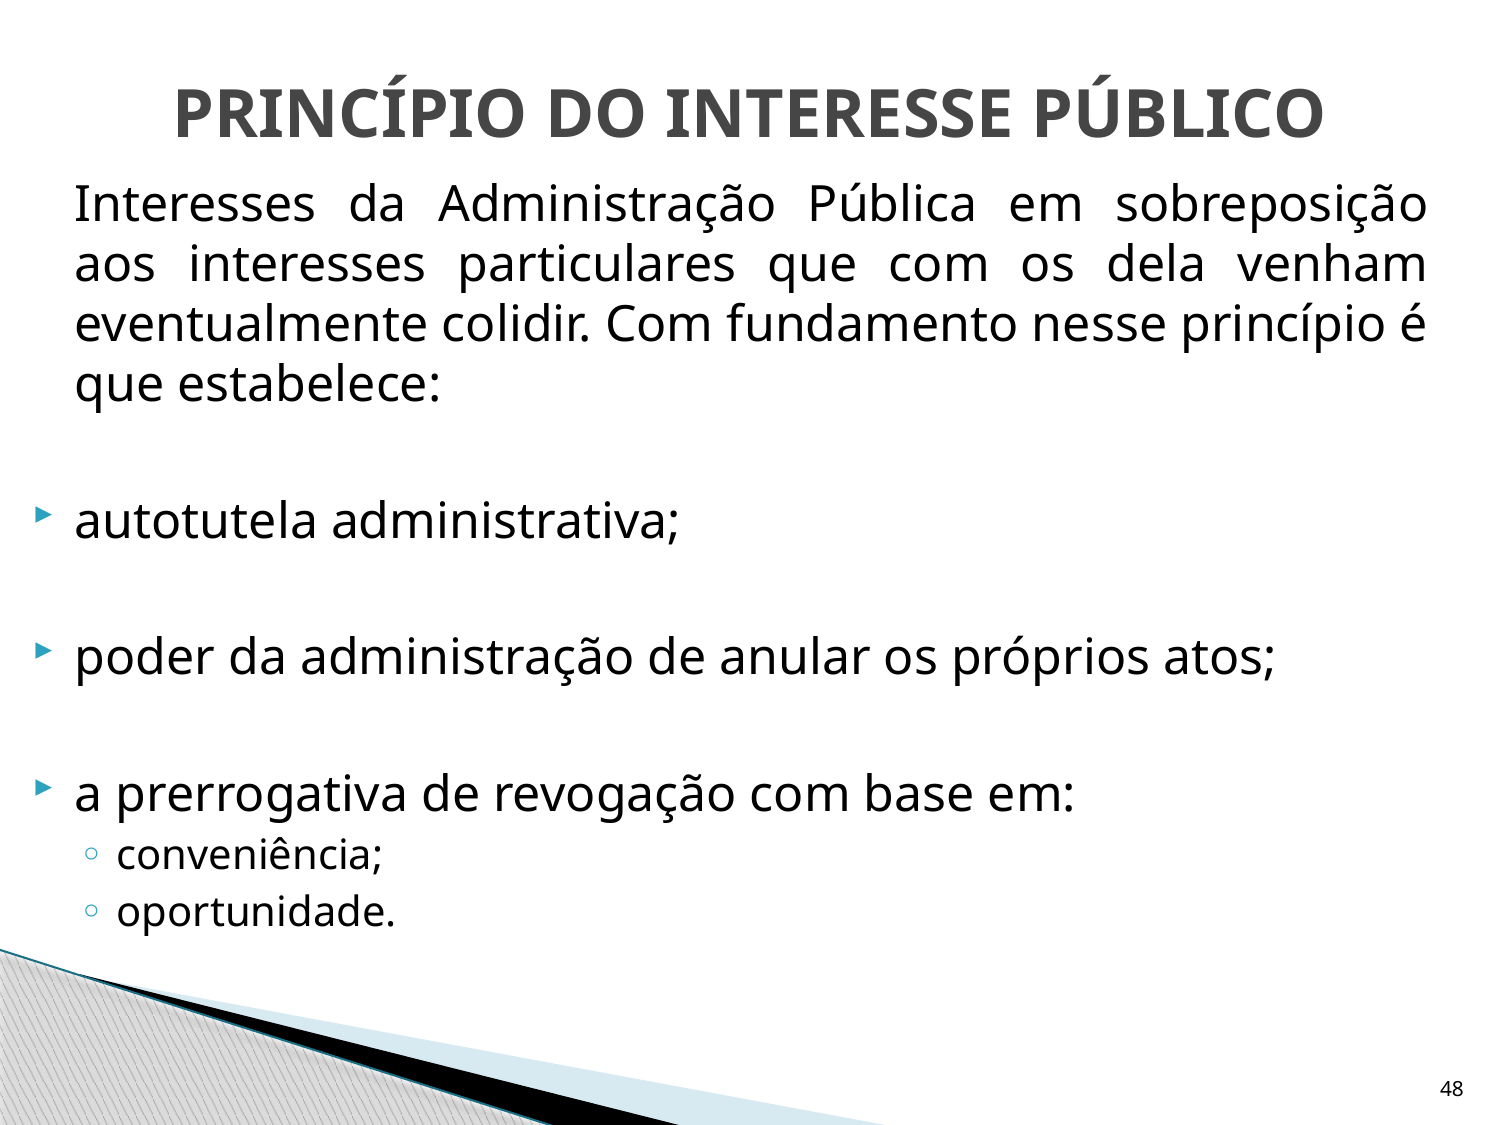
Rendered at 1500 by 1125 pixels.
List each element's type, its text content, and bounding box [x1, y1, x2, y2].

title PRINCÍPIO DO INTERESSE PÚBLICO [0, 23, 1500, 200]
slide_number 48 [1418, 1051, 1479, 1112]
list Interesses da Administração Pública em sobreposição aos interesses particulares que com os dela venham eventualmente colidir. Com fundamento nesse princípio é que estabelece: autotutela administrativa; poder da administração de anular os próprios atos; a prerrogativa de revogação com base em: conveniência; oportunidade. [0, 164, 1444, 1090]
